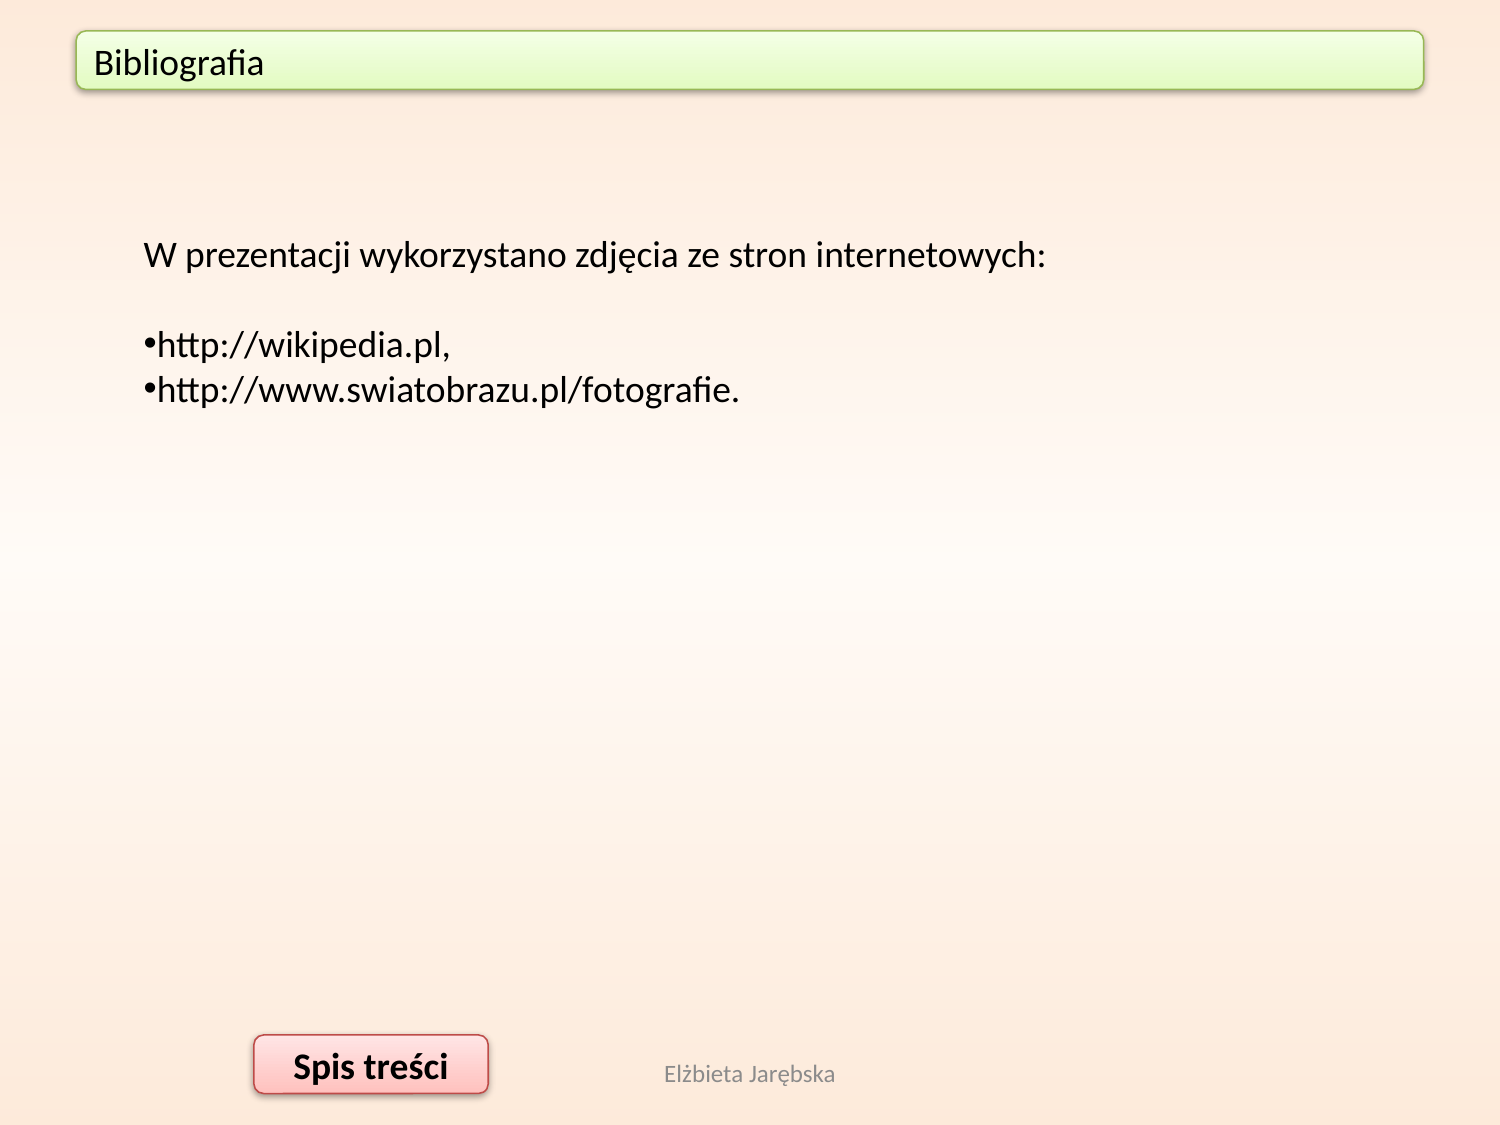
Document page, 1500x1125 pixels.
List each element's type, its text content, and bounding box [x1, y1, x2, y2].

text_box Bibliografia [75, 30, 1425, 91]
footer Elżbieta Jarębska [512, 1042, 988, 1103]
text_box W prezentacji wykorzystano zdjęcia ze stron internetowych: http://wikipedia.pl, http://www.swiatobrazu.pl/fotografie. [128, 222, 1207, 598]
text_box Spis treści [253, 1034, 490, 1095]
